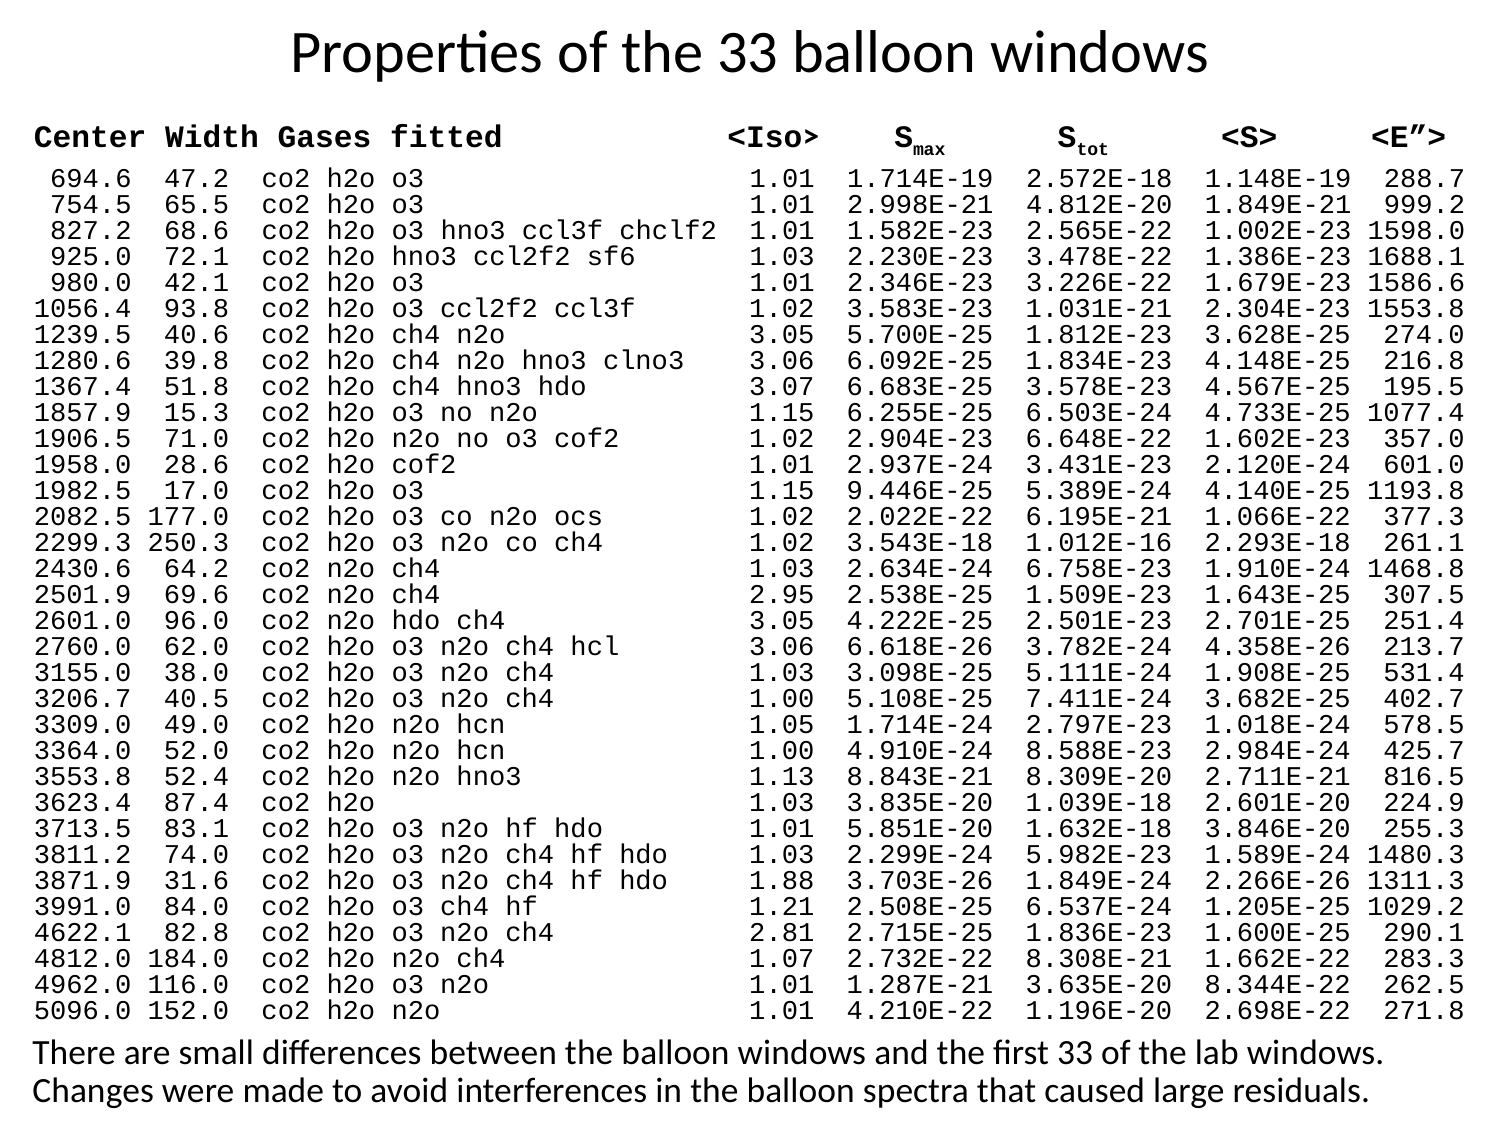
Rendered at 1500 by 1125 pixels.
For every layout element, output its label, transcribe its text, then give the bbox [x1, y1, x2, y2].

text_box Center Width Gases fitted <Iso> Smax Stot <S> <E”> 694.6 47.2 co2 h2o o3 1.01 1.714E-19 2.572E-18 1.148E-19 288.7 754.5 65.5 co2 h2o o3 1.01 2.998E-21 4.812E-20 1.849E-21 999.2 827.2 68.6 co2 h2o o3 hno3 ccl3f chclf2 1.01 1.582E-23 2.565E-22 1.002E-23 1598.0 925.0 72.1 co2 h2o hno3 ccl2f2 sf6 1.03 2.230E-23 3.478E-22 1.386E-23 1688.1 980.0 42.1 co2 h2o o3 1.01 2.346E-23 3.226E-22 1.679E-23 1586.6 1056.4 93.8 co2 h2o o3 ccl2f2 ccl3f 1.02 3.583E-23 1.031E-21 2.304E-23 1553.8 1239.5 40.6 co2 h2o ch4 n2o 3.05 5.700E-25 1.812E-23 3.628E-25 274.0 1280.6 39.8 co2 h2o ch4 n2o hno3 clno3 3.06 6.092E-25 1.834E-23 4.148E-25 216.8 1367.4 51.8 co2 h2o ch4 hno3 hdo 3.07 6.683E-25 3.578E-23 4.567E-25 195.5 1857.9 15.3 co2 h2o o3 no n2o 1.15 6.255E-25 6.503E-24 4.733E-25 1077.4 1906.5 71.0 co2 h2o n2o no o3 cof2 1.02 2.904E-23 6.648E-22 1.602E-23 357.0 1958.0 28.6 co2 h2o cof2 1.01 2.937E-24 3.431E-23 2.120E-24 601.0 1982.5 17.0 co2 h2o o3 1.15 9.446E-25 5.389E-24 4.140E-25 1193.8 2082.5 177.0 co2 h2o o3 co n2o ocs 1.02 2.022E-22 6.195E-21 1.066E-22 377.3 2299.3 250.3 co2 h2o o3 n2o co ch4 1.02 3.543E-18 1.012E-16 2.293E-18 261.1 2430.6 64.2 co2 n2o ch4 1.03 2.634E-24 6.758E-23 1.910E-24 1468.8 2501.9 69.6 co2 n2o ch4 2.95 2.538E-25 1.509E-23 1.643E-25 307.5 2601.0 96.0 co2 n2o hdo ch4 3.05 4.222E-25 2.501E-23 2.701E-25 251.4 2760.0 62.0 co2 h2o o3 n2o ch4 hcl 3.06 6.618E-26 3.782E-24 4.358E-26 213.7 3155.0 38.0 co2 h2o o3 n2o ch4 1.03 3.098E-25 5.111E-24 1.908E-25 531.4 3206.7 40.5 co2 h2o o3 n2o ch4 1.00 5.108E-25 7.411E-24 3.682E-25 402.7 3309.0 49.0 co2 h2o n2o hcn 1.05 1.714E-24 2.797E-23 1.018E-24 578.5 3364.0 52.0 co2 h2o n2o hcn 1.00 4.910E-24 8.588E-23 2.984E-24 425.7 3553.8 52.4 co2 h2o n2o hno3 1.13 8.843E-21 8.309E-20 2.711E-21 816.5 3623.4 87.4 co2 h2o 1.03 3.835E-20 1.039E-18 2.601E-20 224.9 3713.5 83.1 co2 h2o o3 n2o hf hdo 1.01 5.851E-20 1.632E-18 3.846E-20 255.3 3811.2 74.0 co2 h2o o3 n2o ch4 hf hdo 1.03 2.299E-24 5.982E-23 1.589E-24 1480.3 3871.9 31.6 co2 h2o o3 n2o ch4 hf hdo 1.88 3.703E-26 1.849E-24 2.266E-26 1311.3 3991.0 84.0 co2 h2o o3 ch4 hf 1.21 2.508E-25 6.537E-24 1.205E-25 1029.2 4622.1 82.8 co2 h2o o3 n2o ch4 2.81 2.715E-25 1.836E-23 1.600E-25 290.1 4812.0 184.0 co2 h2o n2o ch4 1.07 2.732E-22 8.308E-21 1.662E-22 283.3 4962.0 116.0 co2 h2o o3 n2o 1.01 1.287E-21 3.635E-20 8.344E-22 262.5 5096.0 152.0 co2 h2o n2o 1.01 4.210E-22 1.196E-20 2.698E-22 271.8 [19, 111, 1482, 1026]
title Properties of the 33 balloon windows [0, 4, 1500, 93]
text_box There are small differences between the balloon windows and the first 33 of the lab windows. Changes were made to avoid interferences in the balloon spectra that caused large residuals. [17, 1026, 1482, 1118]
